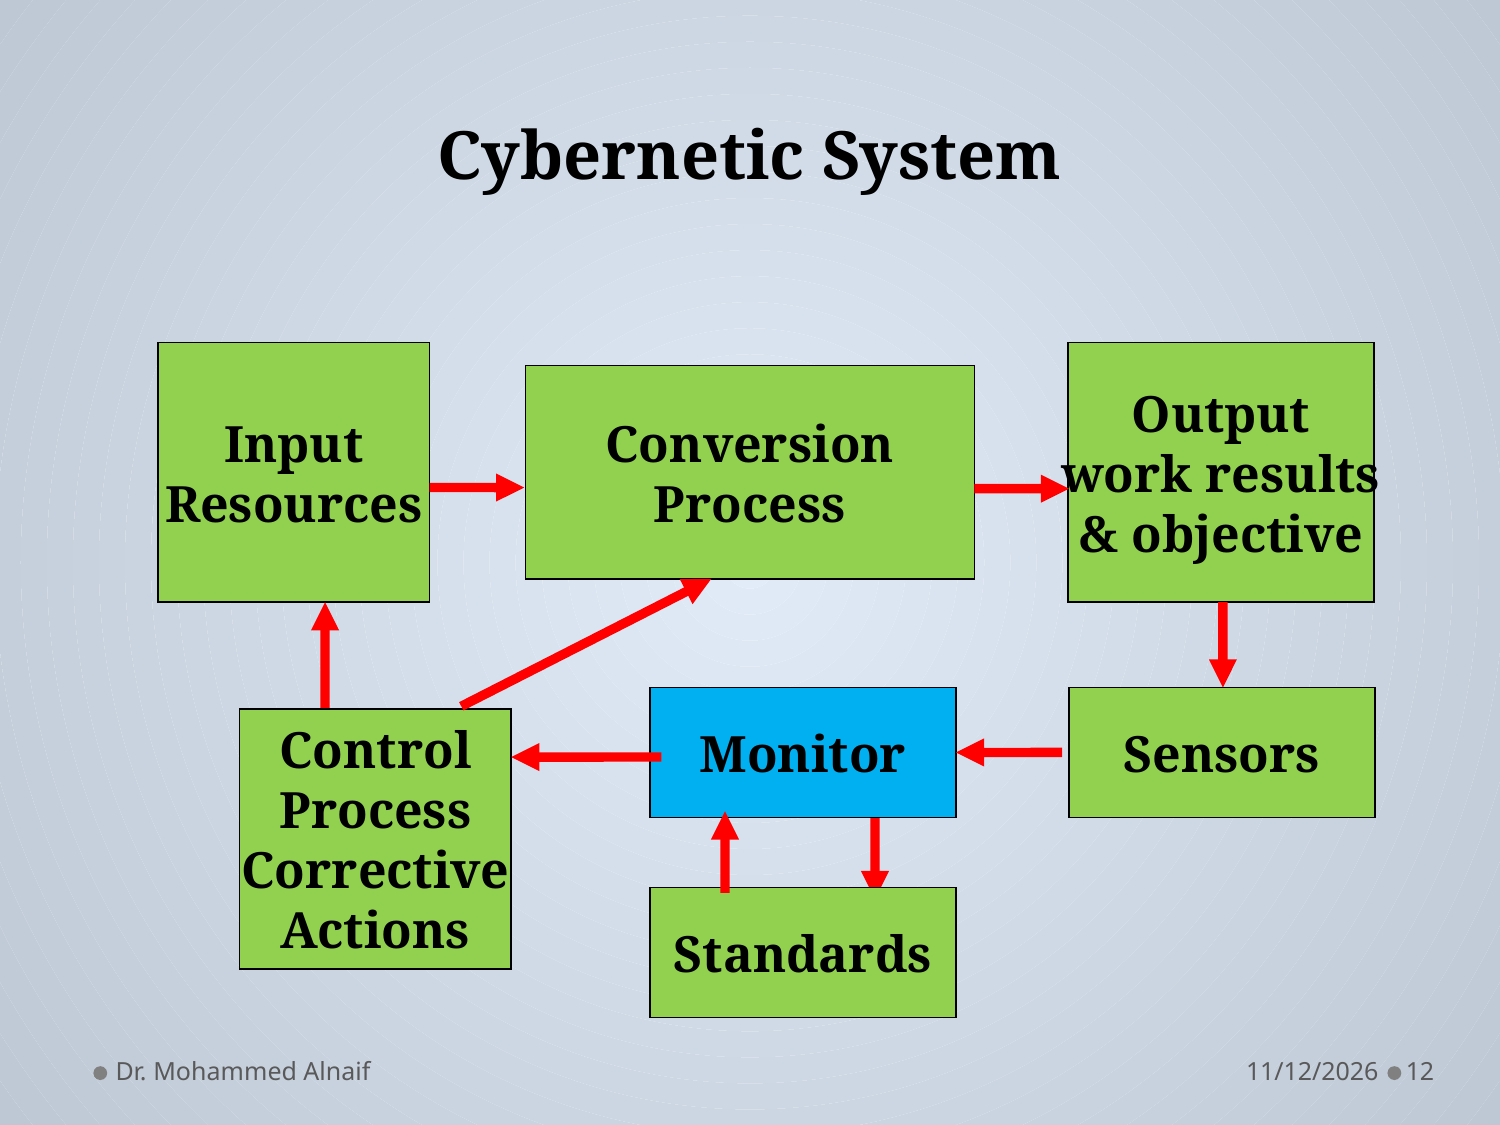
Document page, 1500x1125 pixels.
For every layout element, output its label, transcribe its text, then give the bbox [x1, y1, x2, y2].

text_box [718, 811, 732, 893]
text_box [1216, 602, 1230, 687]
text_box [955, 746, 1063, 759]
text_box [974, 482, 1069, 495]
text_box Input Resources [158, 342, 430, 603]
text_box Output work results & objective [1067, 342, 1374, 603]
title Cybernetic System [75, 75, 1425, 200]
text_box [461, 578, 712, 707]
text_box Monitor [650, 687, 956, 818]
text_box Control Process Corrective Actions [239, 708, 512, 969]
slide_number 12 [1401, 1042, 1494, 1103]
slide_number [1043, 1042, 1386, 1103]
text_box [429, 481, 525, 494]
text_box Sensors [1069, 687, 1375, 818]
text_box Standards [650, 887, 956, 1018]
footer Dr. Mohammed Alnaif [108, 1042, 576, 1103]
text_box [511, 750, 662, 764]
text_box [318, 602, 332, 708]
text_box Conversion Process [525, 365, 975, 579]
